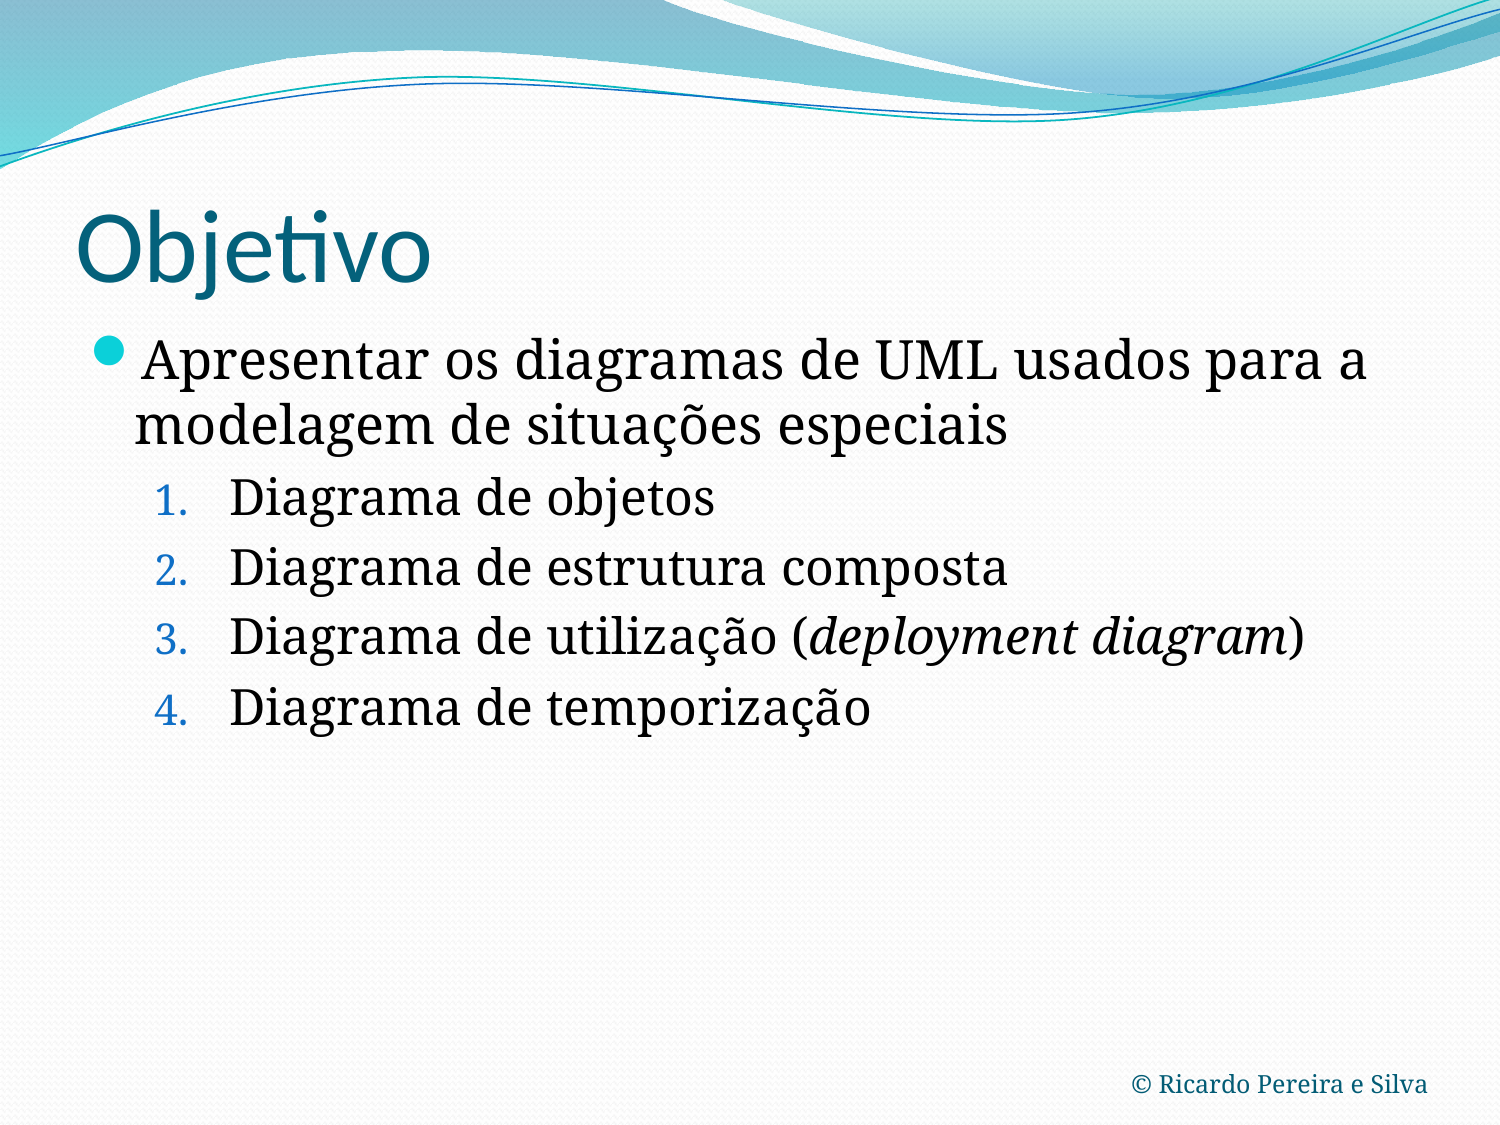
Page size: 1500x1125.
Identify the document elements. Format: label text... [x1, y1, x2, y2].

list Apresentar os diagramas de UML usados para a modelagem de situações especiais Diagrama de objetos Diagrama de estrutura composta Diagrama de utilização (deployment diagram) Diagrama de temporização [75, 317, 1425, 1038]
title Objetivo [75, 115, 1425, 303]
footer © Ricardo Pereira e Silva [1101, 1042, 1429, 1103]
